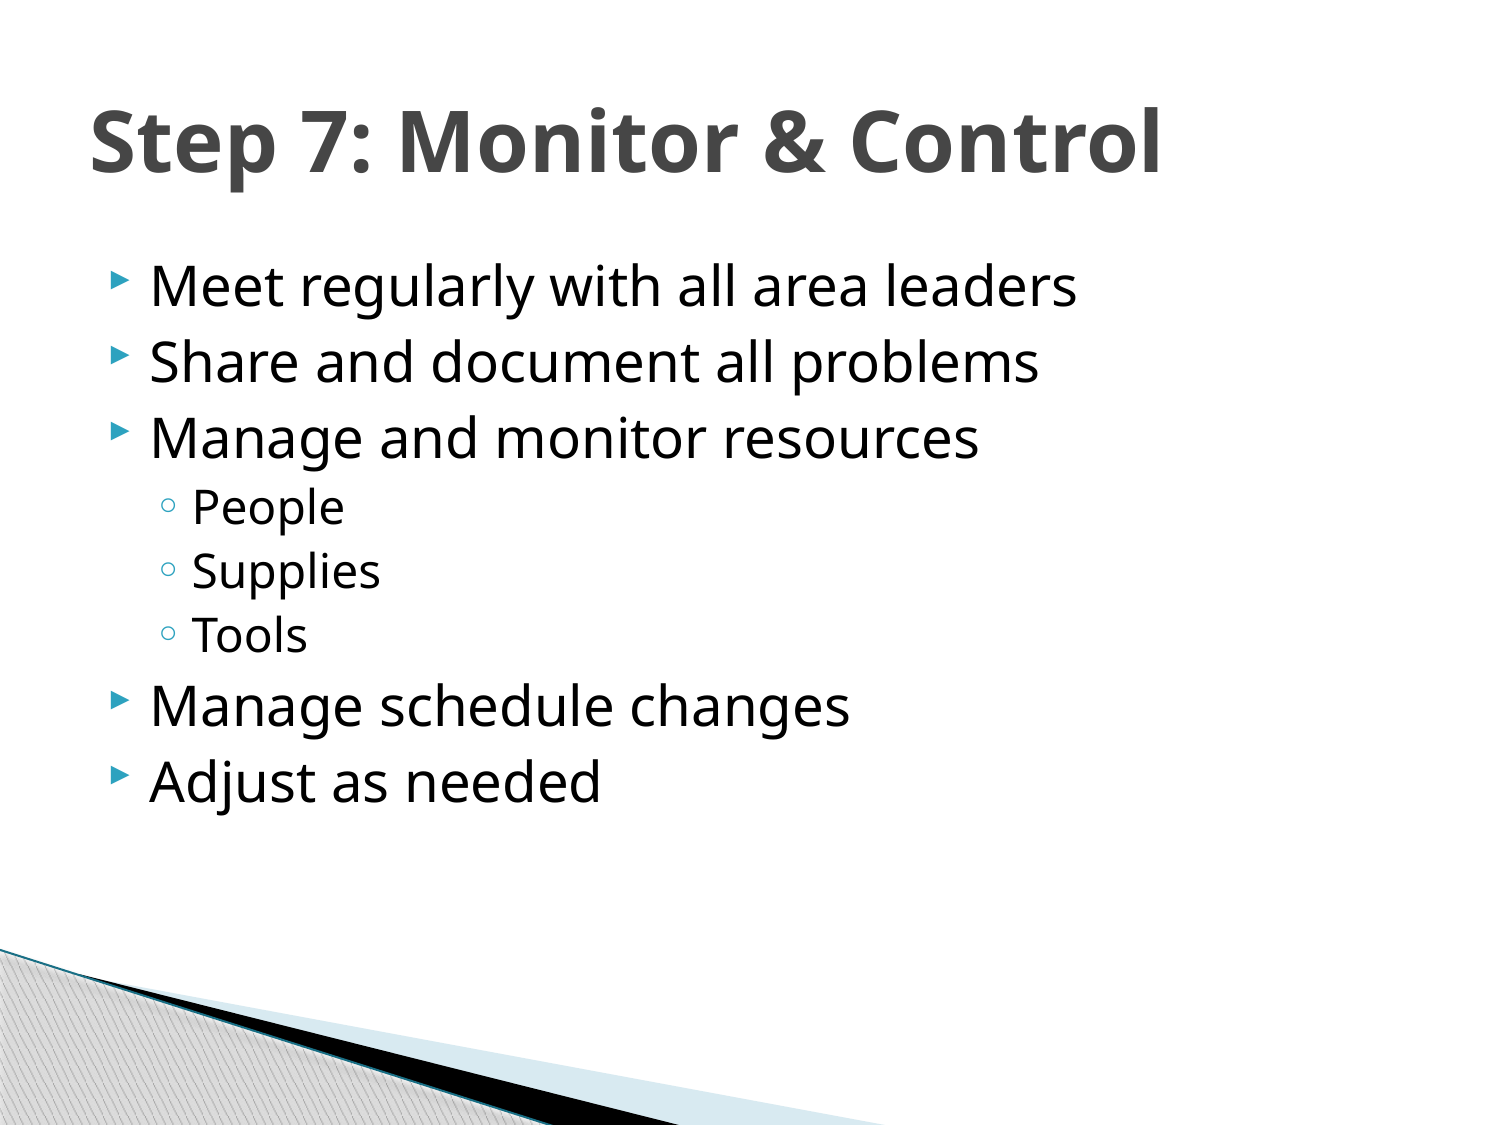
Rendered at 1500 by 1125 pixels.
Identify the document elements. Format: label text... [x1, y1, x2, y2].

list Meet regularly with all area leaders Share and document all problems Manage and monitor resources People Supplies Tools Manage schedule changes Adjust as needed [75, 243, 1425, 986]
title Step 7: Monitor & Control [75, 45, 1425, 233]
